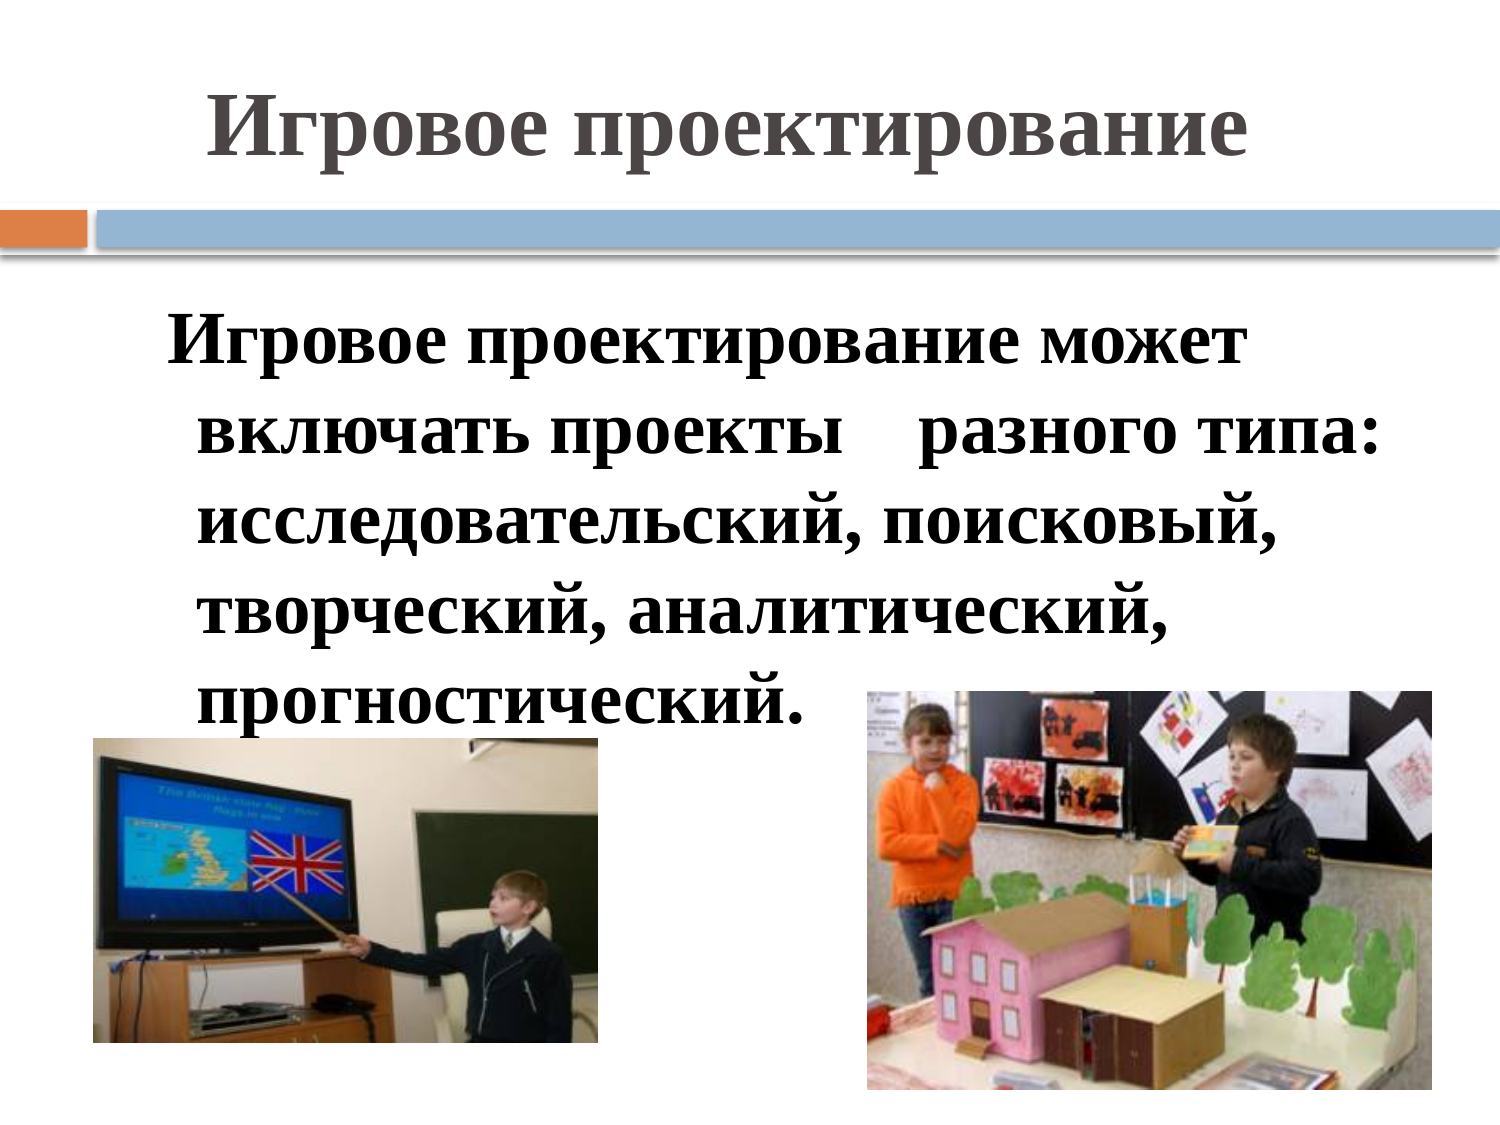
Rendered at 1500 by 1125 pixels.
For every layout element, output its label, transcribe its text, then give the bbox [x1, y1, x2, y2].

picture [93, 737, 598, 1044]
picture [866, 691, 1433, 1091]
title Игровое проектирование [99, 37, 1438, 200]
text_box Игровое проектирование может включать проекты разного типа: исследовательский, поисковый, творческий, аналитический, прогностический. [152, 281, 1407, 746]
